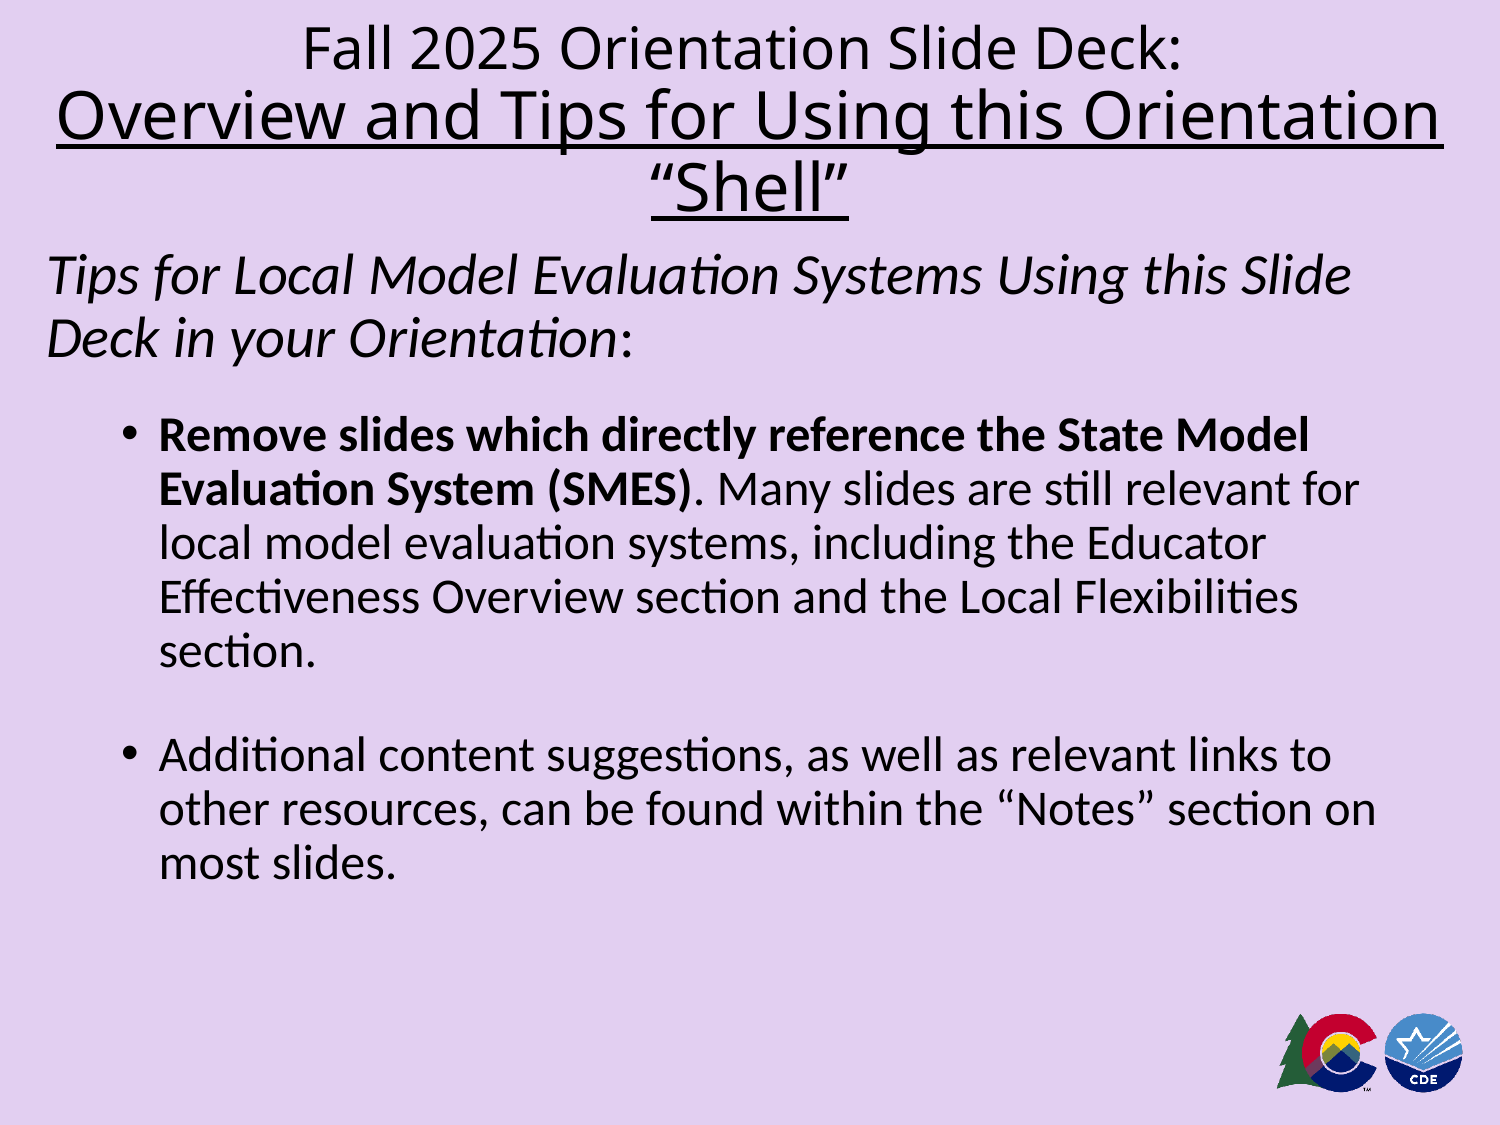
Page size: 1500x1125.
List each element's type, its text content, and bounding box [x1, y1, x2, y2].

title Fall 2025 Orientation Slide Deck: Overview and Tips for Using this Orientation “Shell” [46, 18, 1454, 187]
picture [1275, 1012, 1463, 1093]
list Tips for Local Model Evaluation Systems Using this Slide Deck in your Orientation: Remove slides which directly reference the State Model Evaluation System (SMES). Many slides are still relevant for local model evaluation systems, including the Educator Effectiveness Overview section and the Local Flexibilities section. Additional content suggestions, as well as relevant links to other resources, can be found within the “Notes” section on most slides. [31, 237, 1469, 941]
